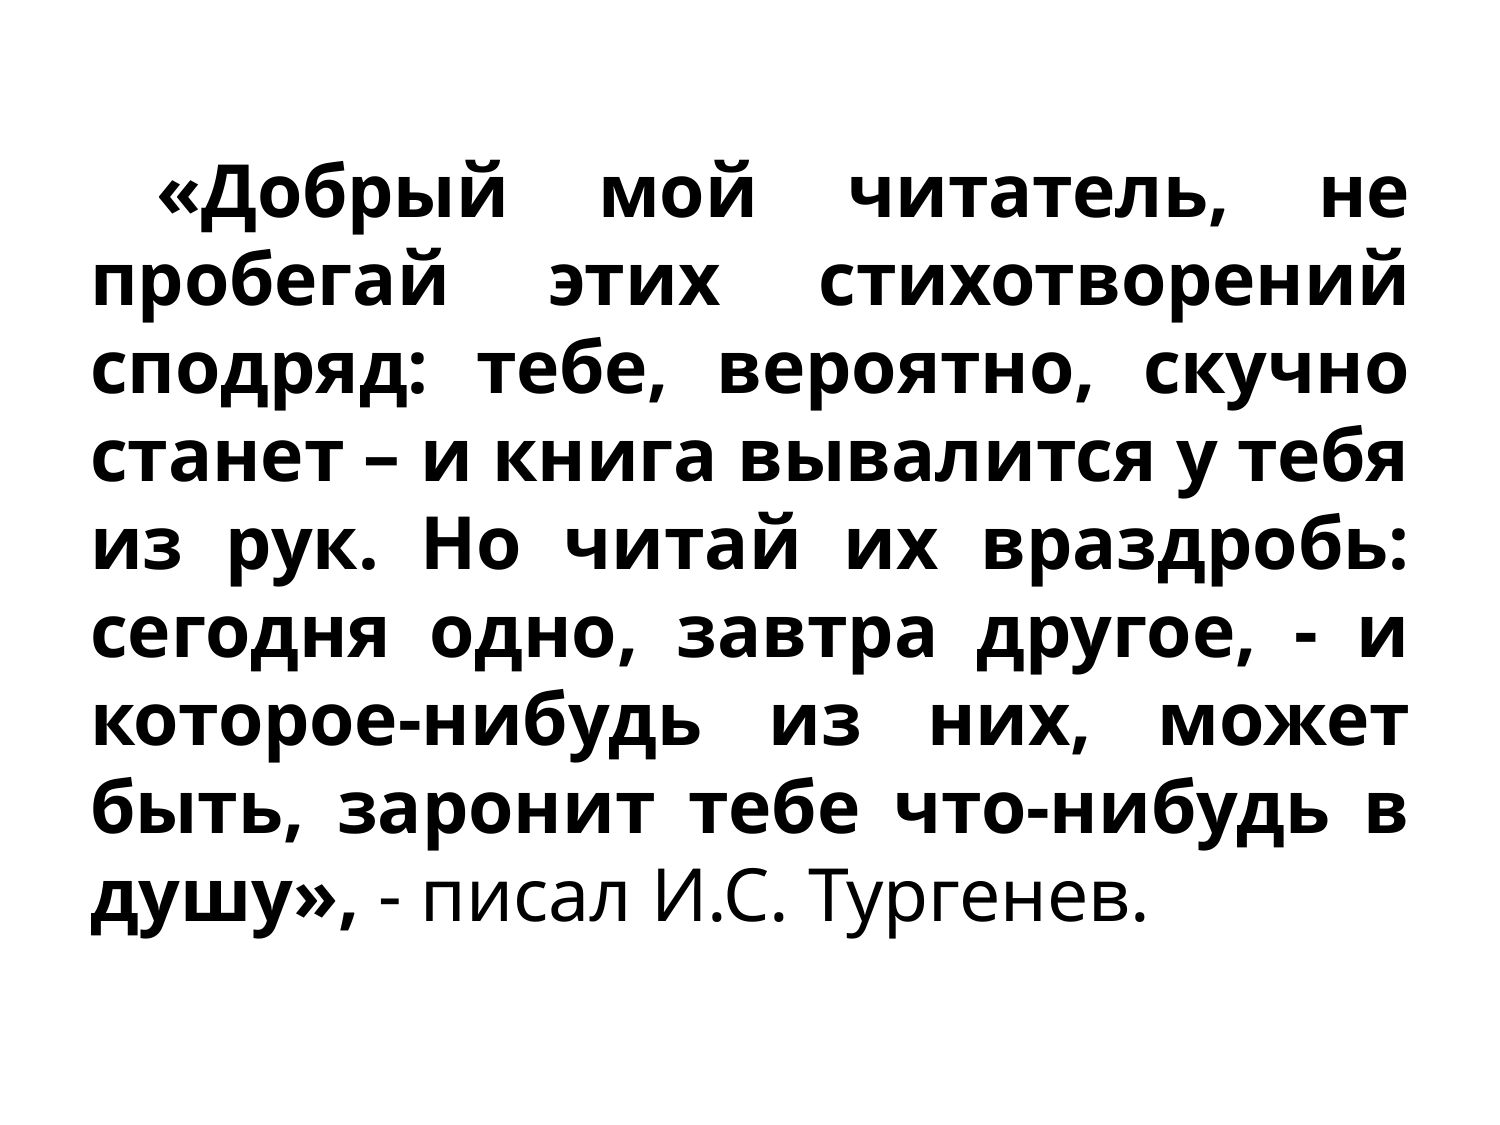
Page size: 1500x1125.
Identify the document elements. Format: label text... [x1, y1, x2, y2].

list «Добрый мой читатель, не пробегай этих стихотворений сподряд: тебе, вероятно, скучно станет – и книга вывалится у тебя из рук. Но читай их враздробь: сегодня одно, завтра другое, - и которое-нибудь из них, может быть, заронит тебе что-нибудь в душу», - писал И.С. Тургенев. [75, 137, 1425, 1005]
